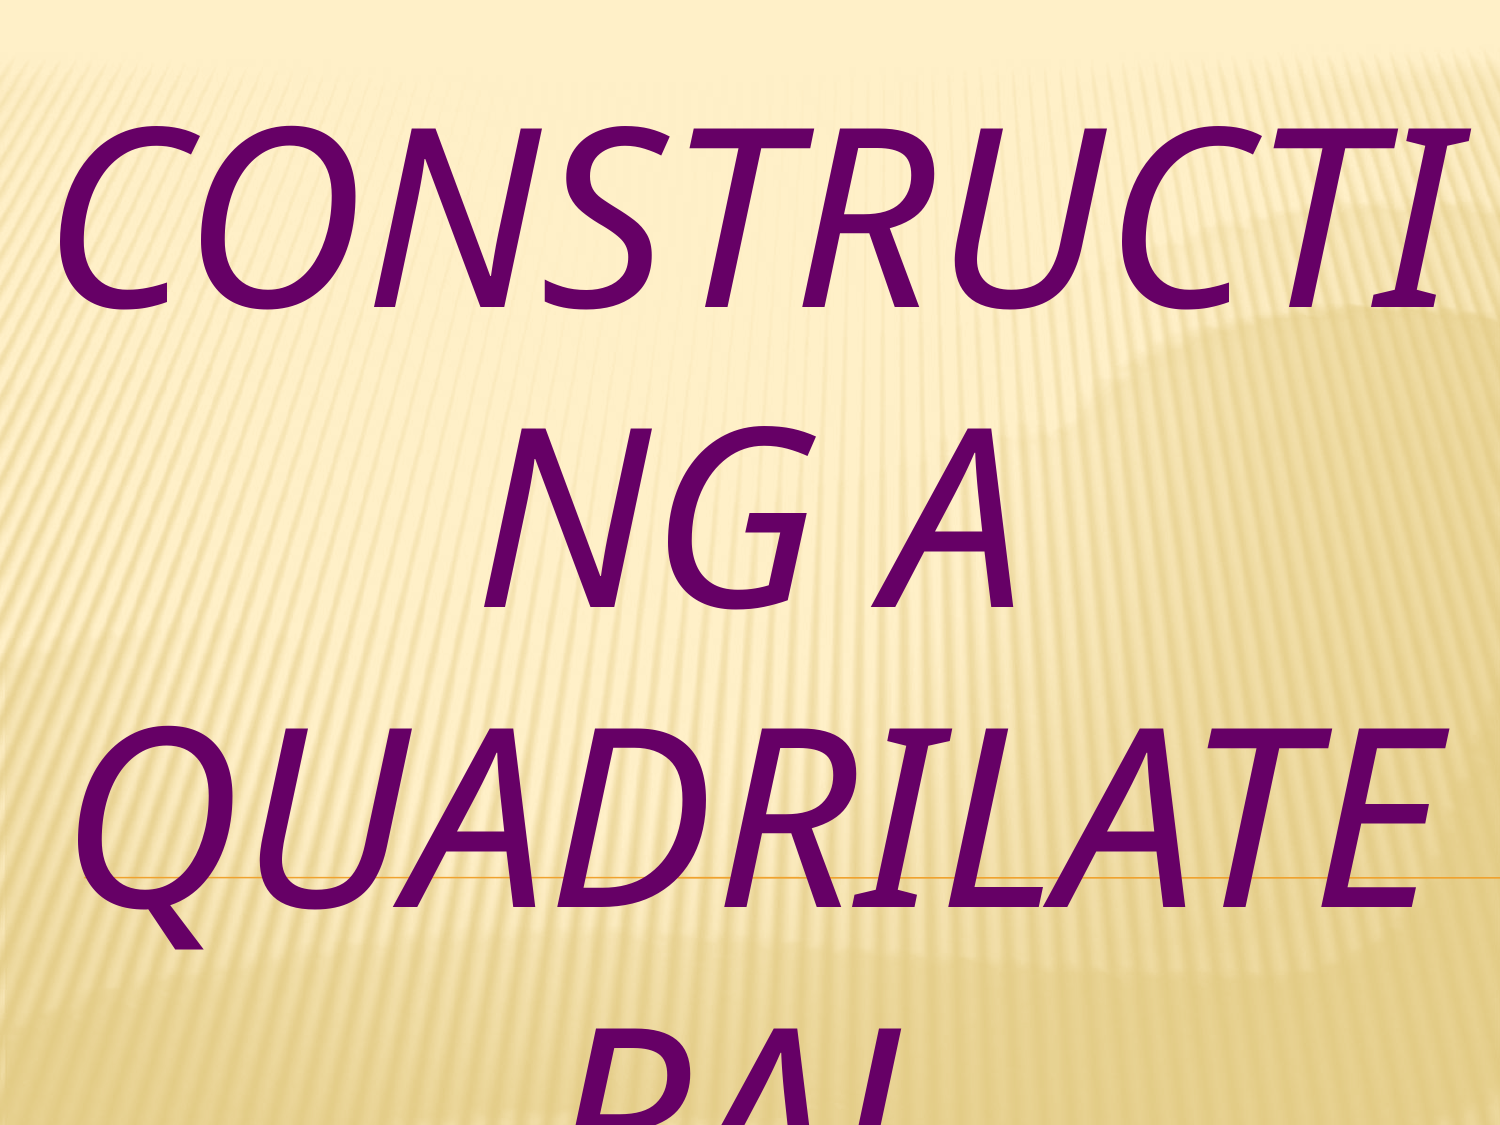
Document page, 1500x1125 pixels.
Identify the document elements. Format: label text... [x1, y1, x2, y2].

title Constructing a Quadrilateral [0, 50, 1500, 1125]
